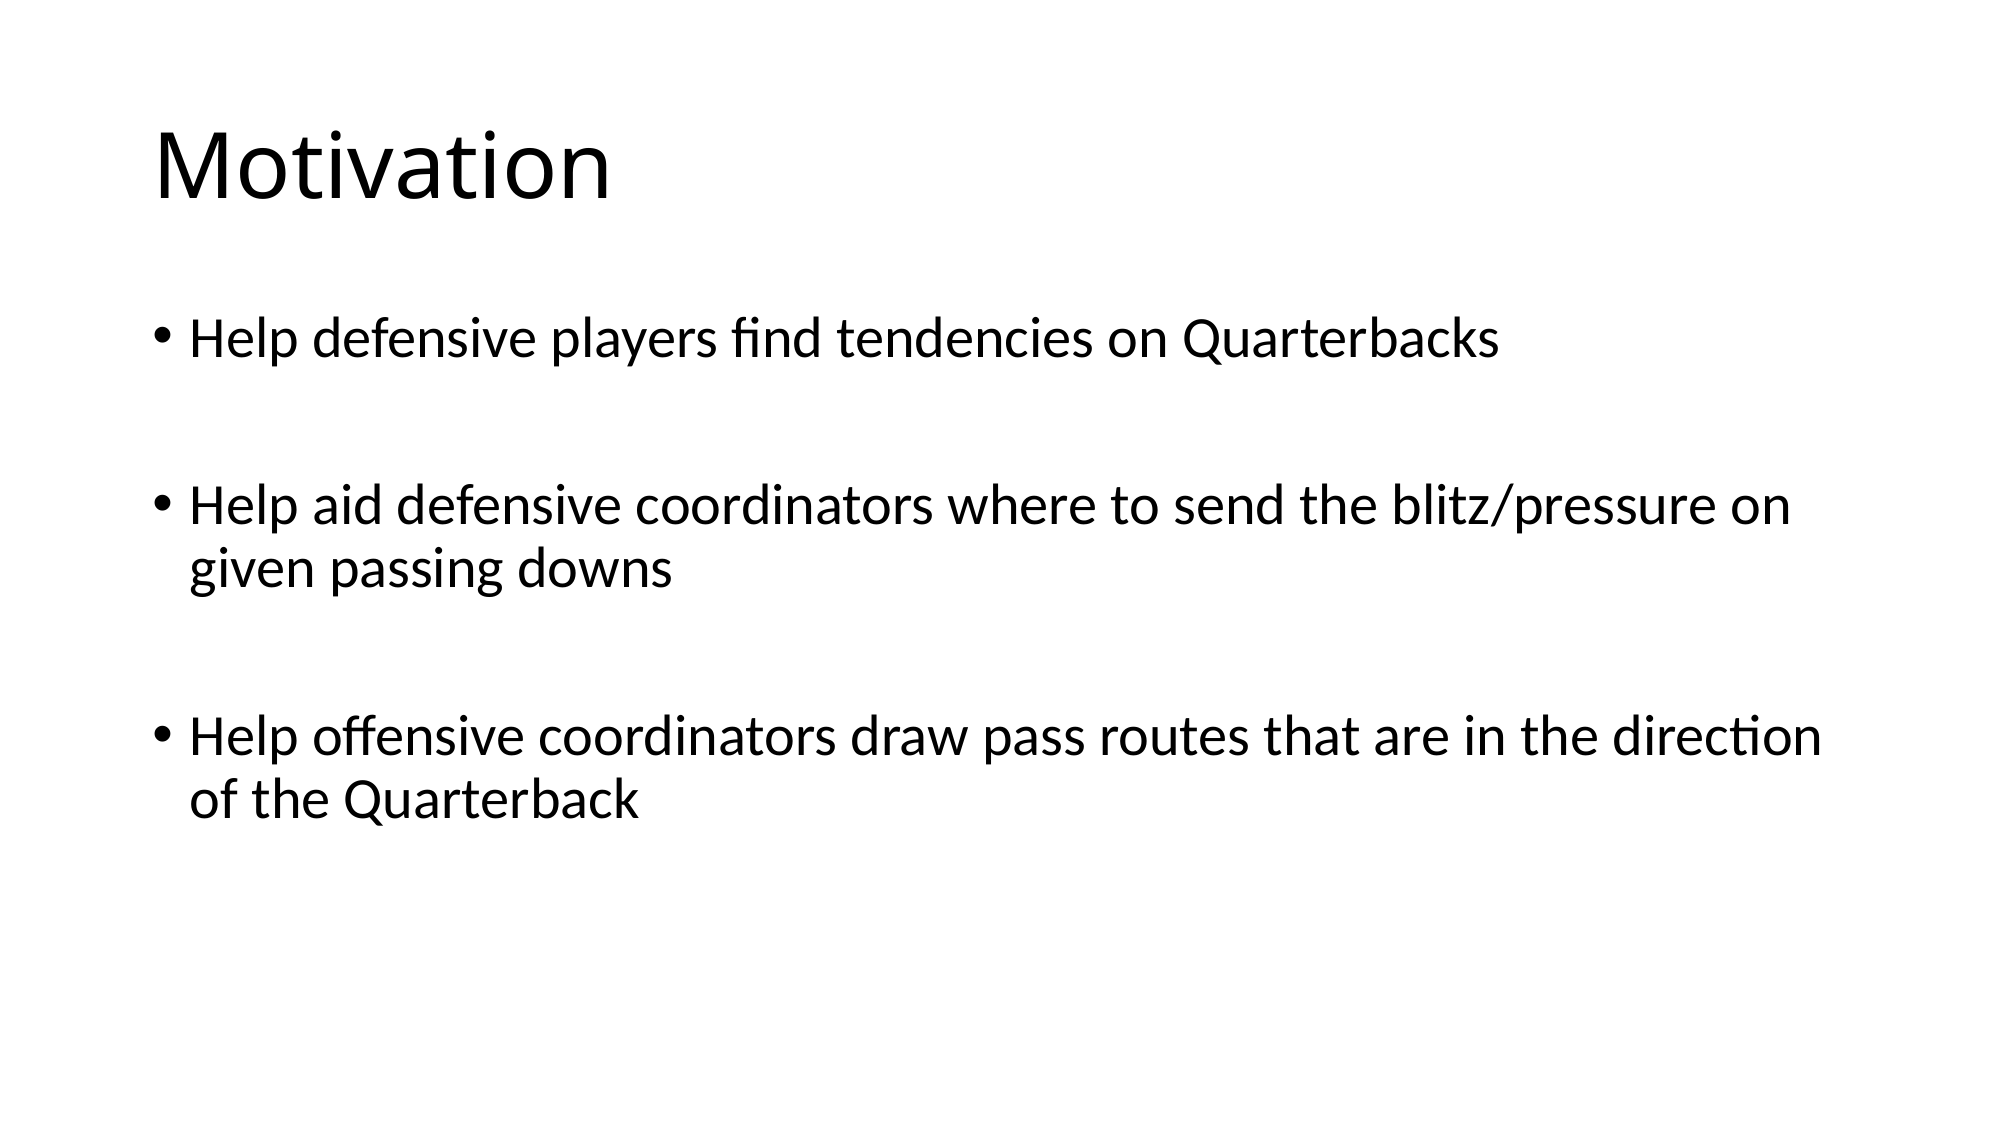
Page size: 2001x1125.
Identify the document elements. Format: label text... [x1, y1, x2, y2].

title Motivation [137, 59, 1863, 278]
list Help defensive players find tendencies on Quarterbacks Help aid defensive coordinators where to send the blitz/pressure on given passing downs Help offensive coordinators draw pass routes that are in the direction of the Quarterback [137, 299, 1863, 1014]
